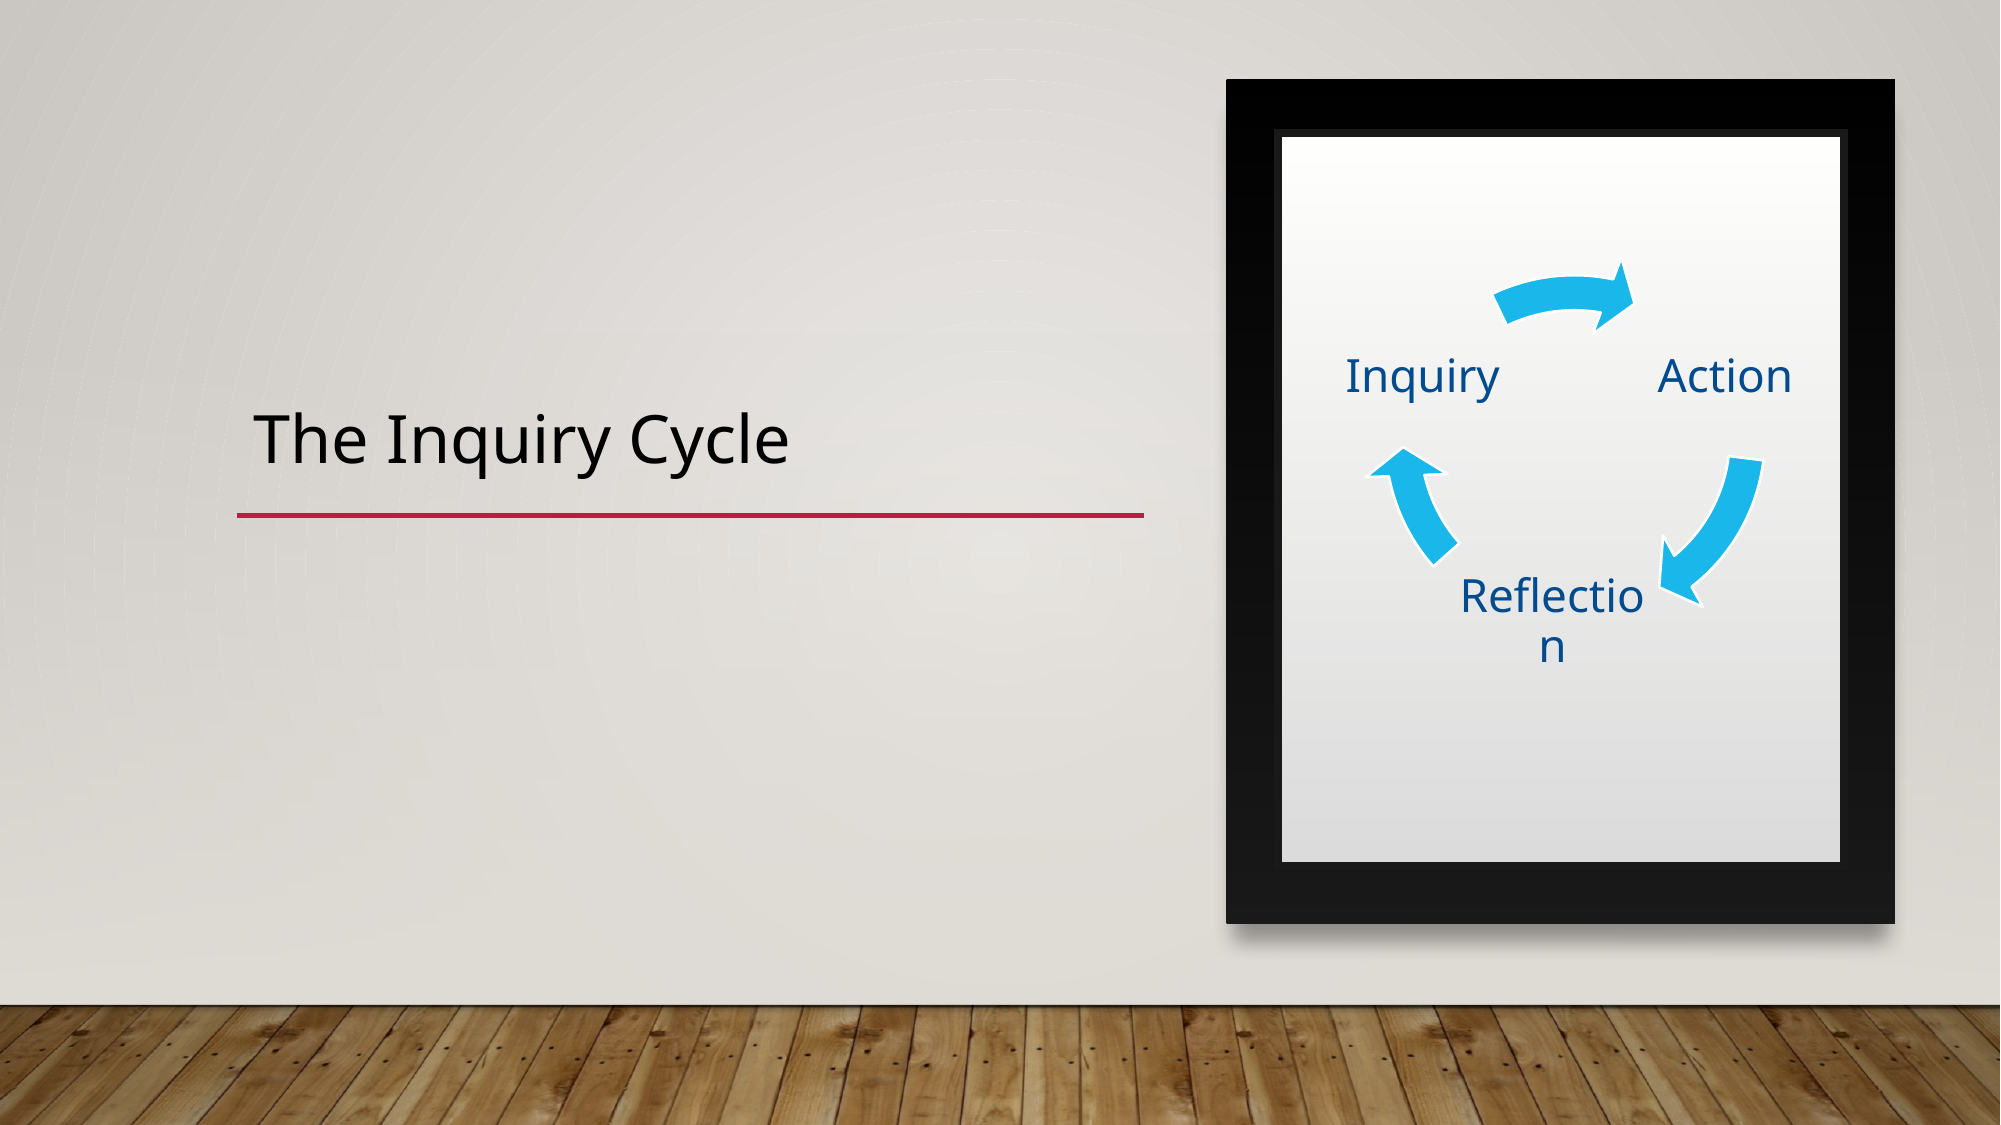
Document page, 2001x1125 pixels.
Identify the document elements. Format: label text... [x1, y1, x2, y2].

picture [1332, 145, 1816, 819]
picture [0, 1005, 2000, 1125]
title The Inquiry Cycle [238, 185, 1146, 486]
